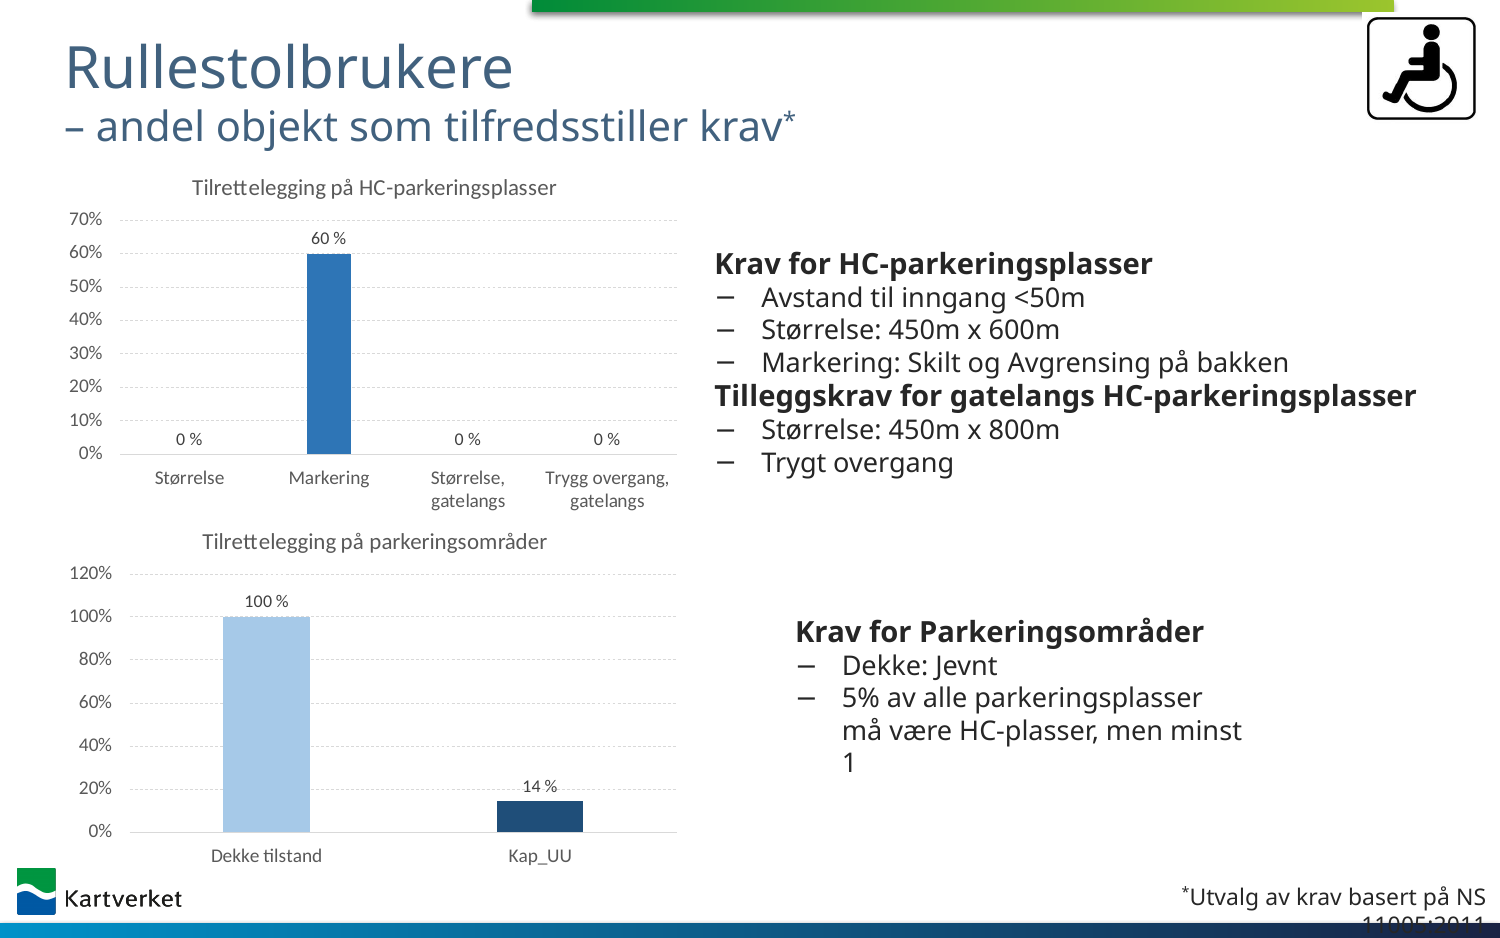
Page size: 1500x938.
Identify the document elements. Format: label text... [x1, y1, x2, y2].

text_box Krav for Parkeringsområder Dekke: Jevnt 5% av alle parkeringsplasser må være HC-plasser, men minst 1 [780, 605, 1261, 786]
picture [1362, 12, 1481, 126]
text_box *Utvalg av krav basert på NS 11005:2011 [1068, 873, 1500, 938]
picture [62, 520, 688, 874]
text_box Rullestolbrukere – andel objekt som tilfredsstiller krav* [49, 25, 1431, 158]
text_box Krav for HC-parkeringsplasser Avstand til inngang <50m Størrelse: 450m x 600m Markering: Skilt og Avgrensing på bakken Tilleggskrav for gatelangs HC-parkeringsplasser Størrelse: 450m x 800m Trygt overgang [699, 237, 1433, 485]
picture [62, 166, 688, 519]
